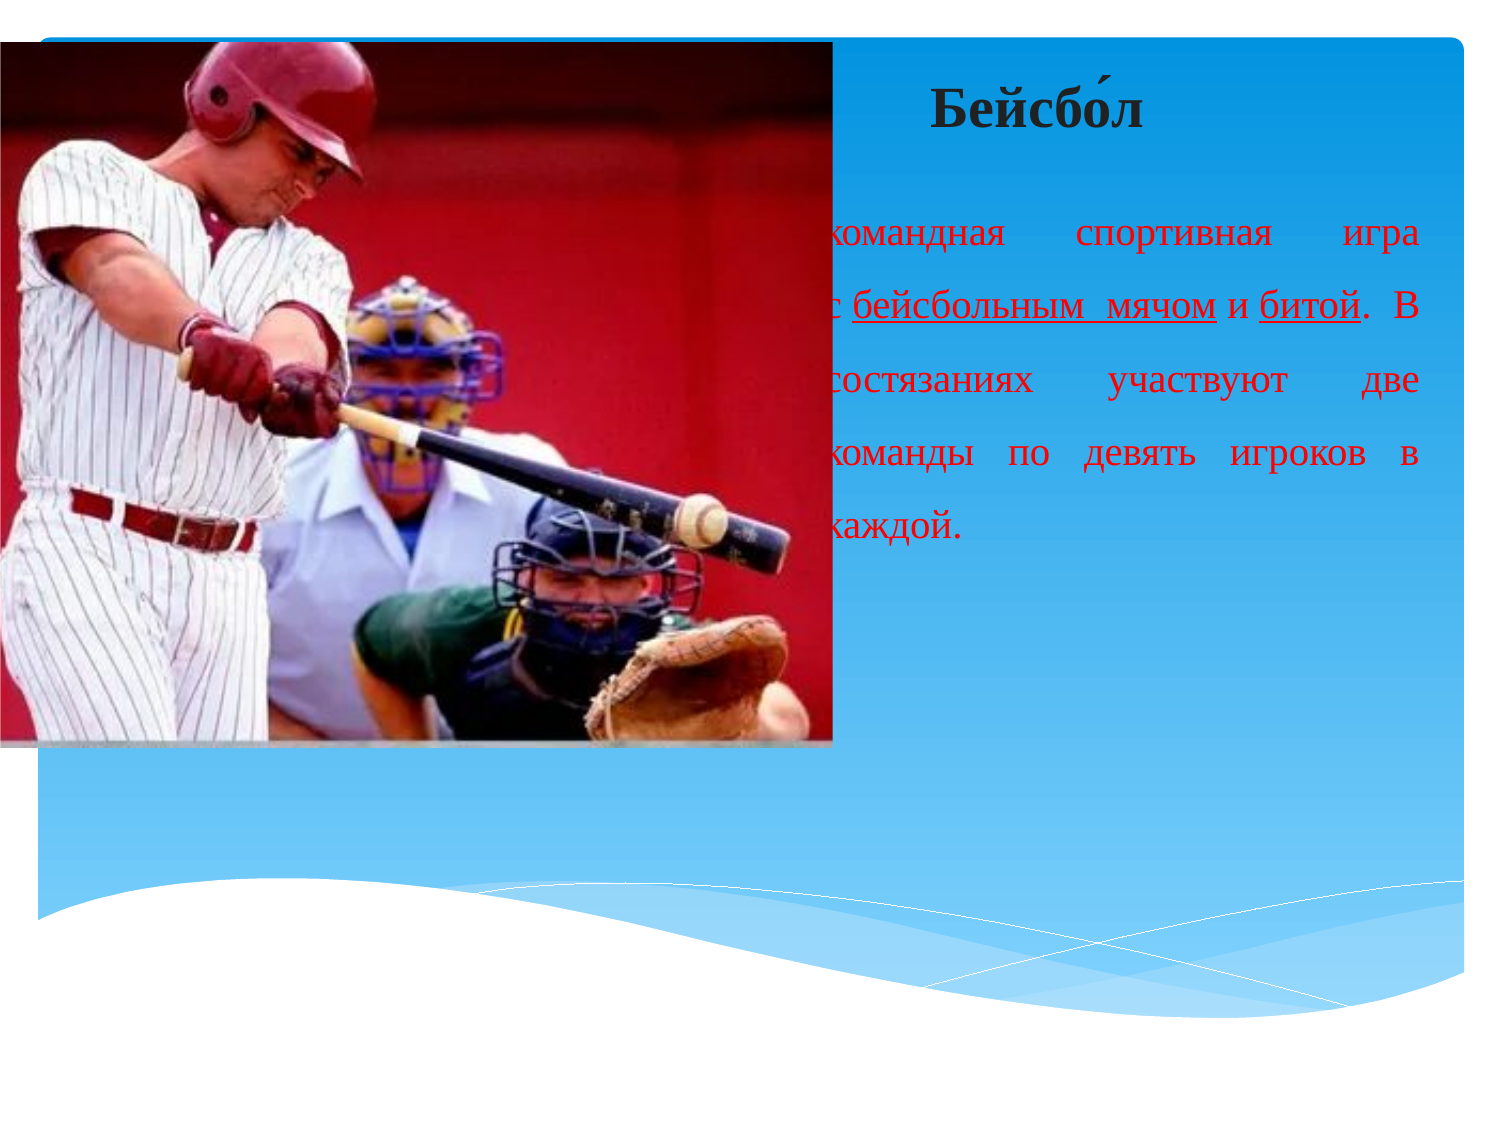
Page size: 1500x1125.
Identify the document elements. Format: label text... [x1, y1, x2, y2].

title Бейсбо́л [915, 54, 1209, 147]
list командная спортивная игра с бейсбольным мячом и битой. В состязаниях участвуют две команды по девять игроков в каждой. [837, 172, 1436, 570]
picture [0, 42, 833, 748]
